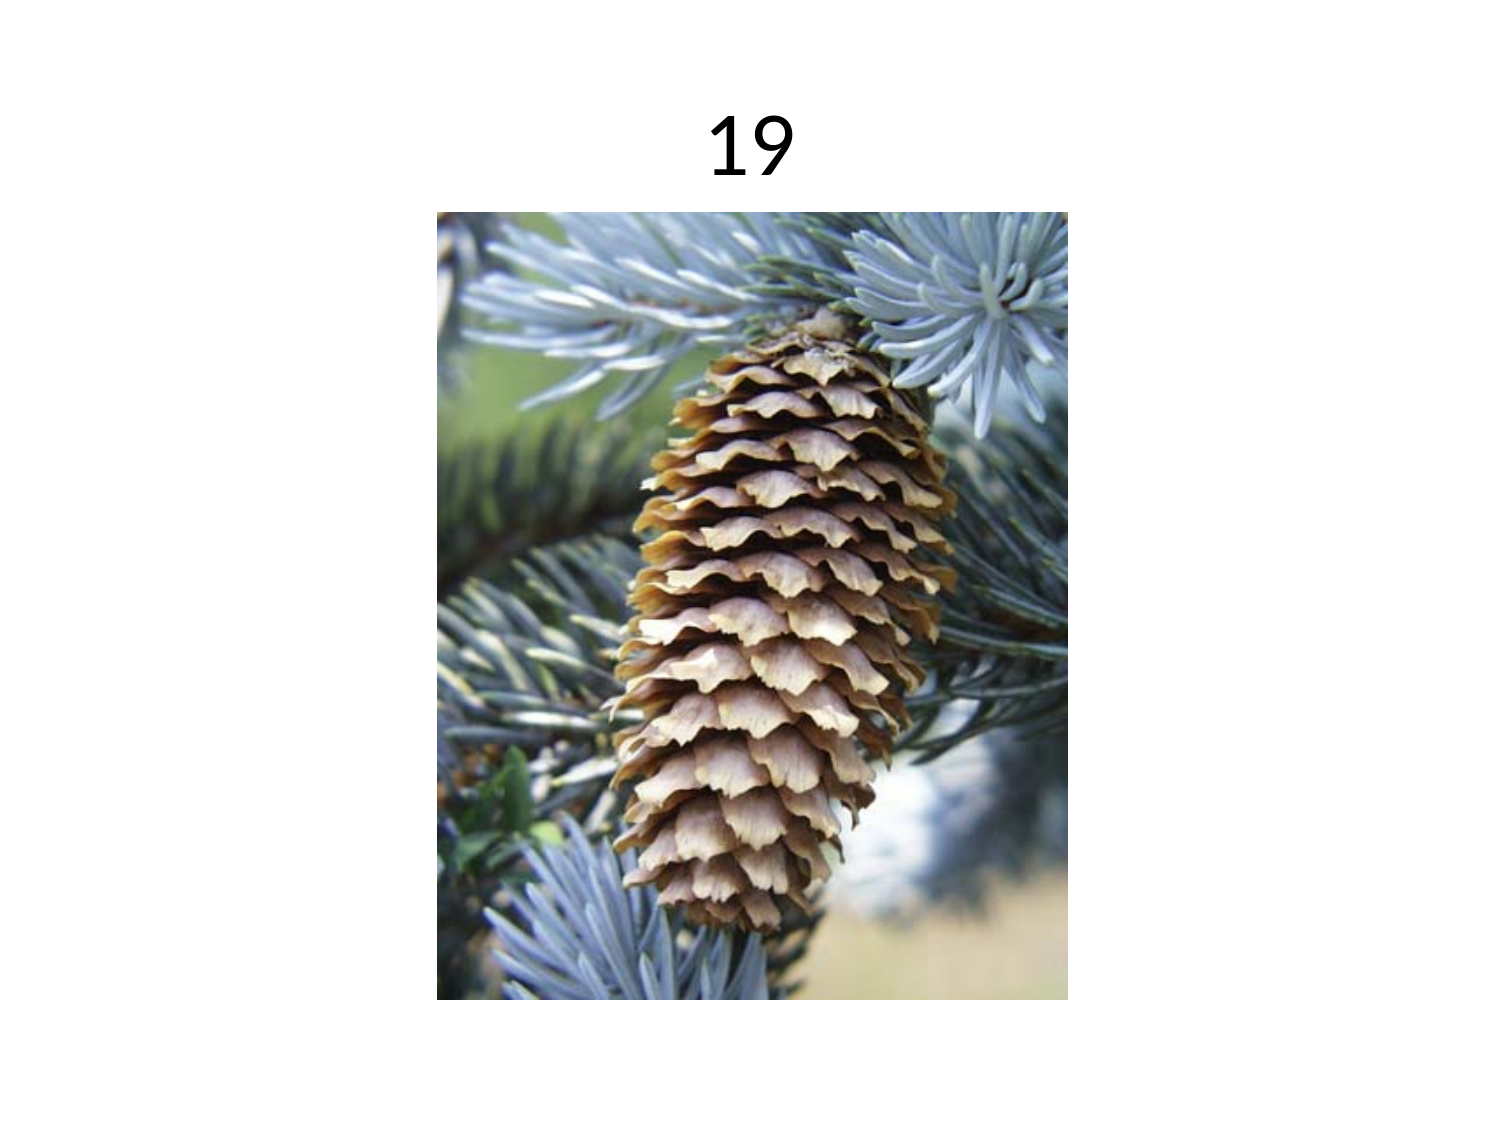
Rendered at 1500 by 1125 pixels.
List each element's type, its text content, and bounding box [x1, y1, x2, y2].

picture [437, 212, 1068, 1001]
title 19 [75, 45, 1425, 233]
